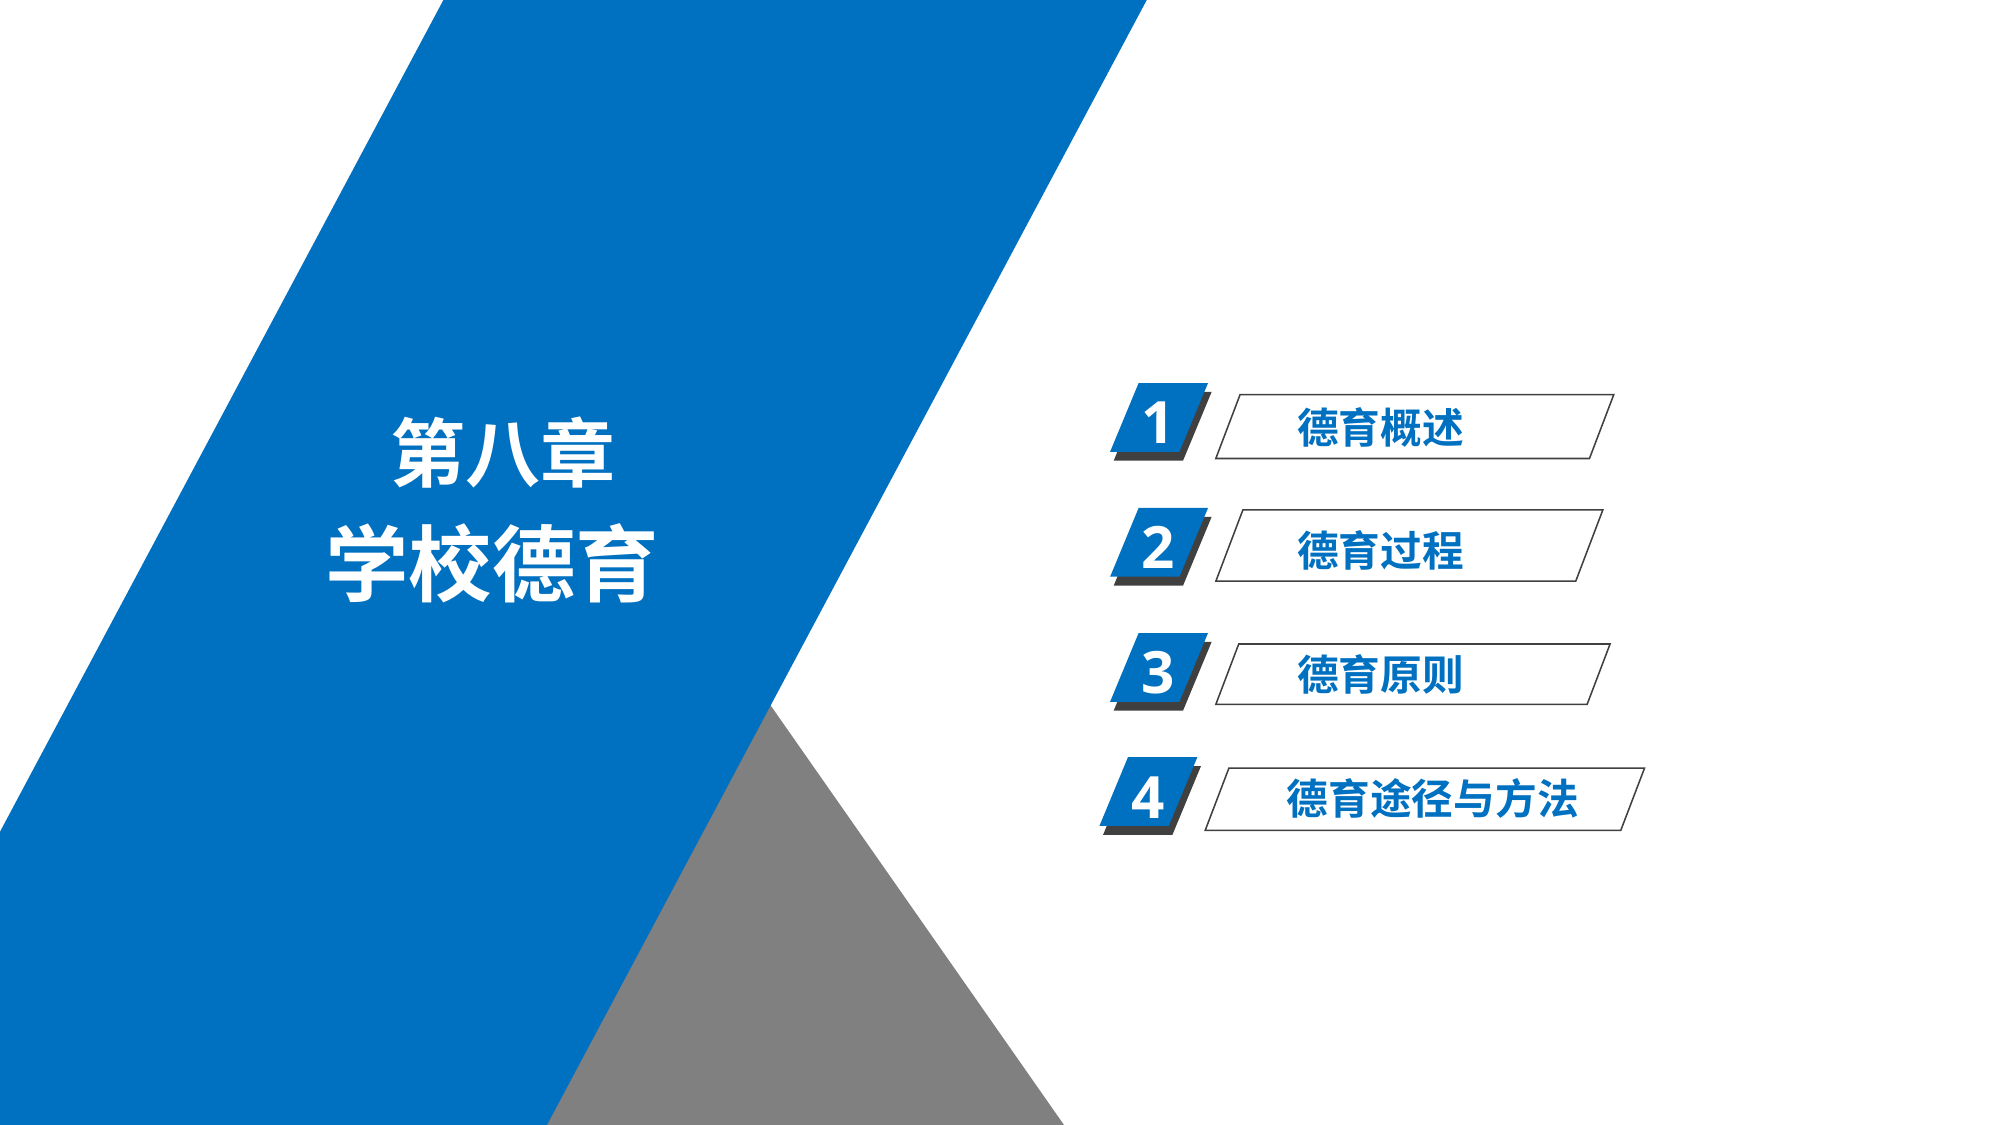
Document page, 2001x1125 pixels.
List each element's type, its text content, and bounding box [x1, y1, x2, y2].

text_box [1236, 643, 1282, 705]
text_box [1236, 509, 1603, 582]
text_box 学校德育 [209, 505, 775, 620]
text_box [1226, 768, 1621, 831]
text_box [1109, 627, 1231, 715]
text_box 德育途径与方法 [1271, 765, 1727, 830]
text_box 德育过程 [1282, 517, 1738, 583]
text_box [1099, 752, 1220, 839]
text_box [1109, 502, 1231, 590]
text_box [1109, 377, 1231, 465]
text_box [0, 0, 1147, 1125]
text_box [548, 705, 1065, 1125]
text_box 第八章 [375, 399, 647, 504]
text_box 德育概述 [1282, 394, 1738, 460]
text_box 德育原则 [1282, 640, 1738, 706]
text_box [1236, 394, 1282, 459]
